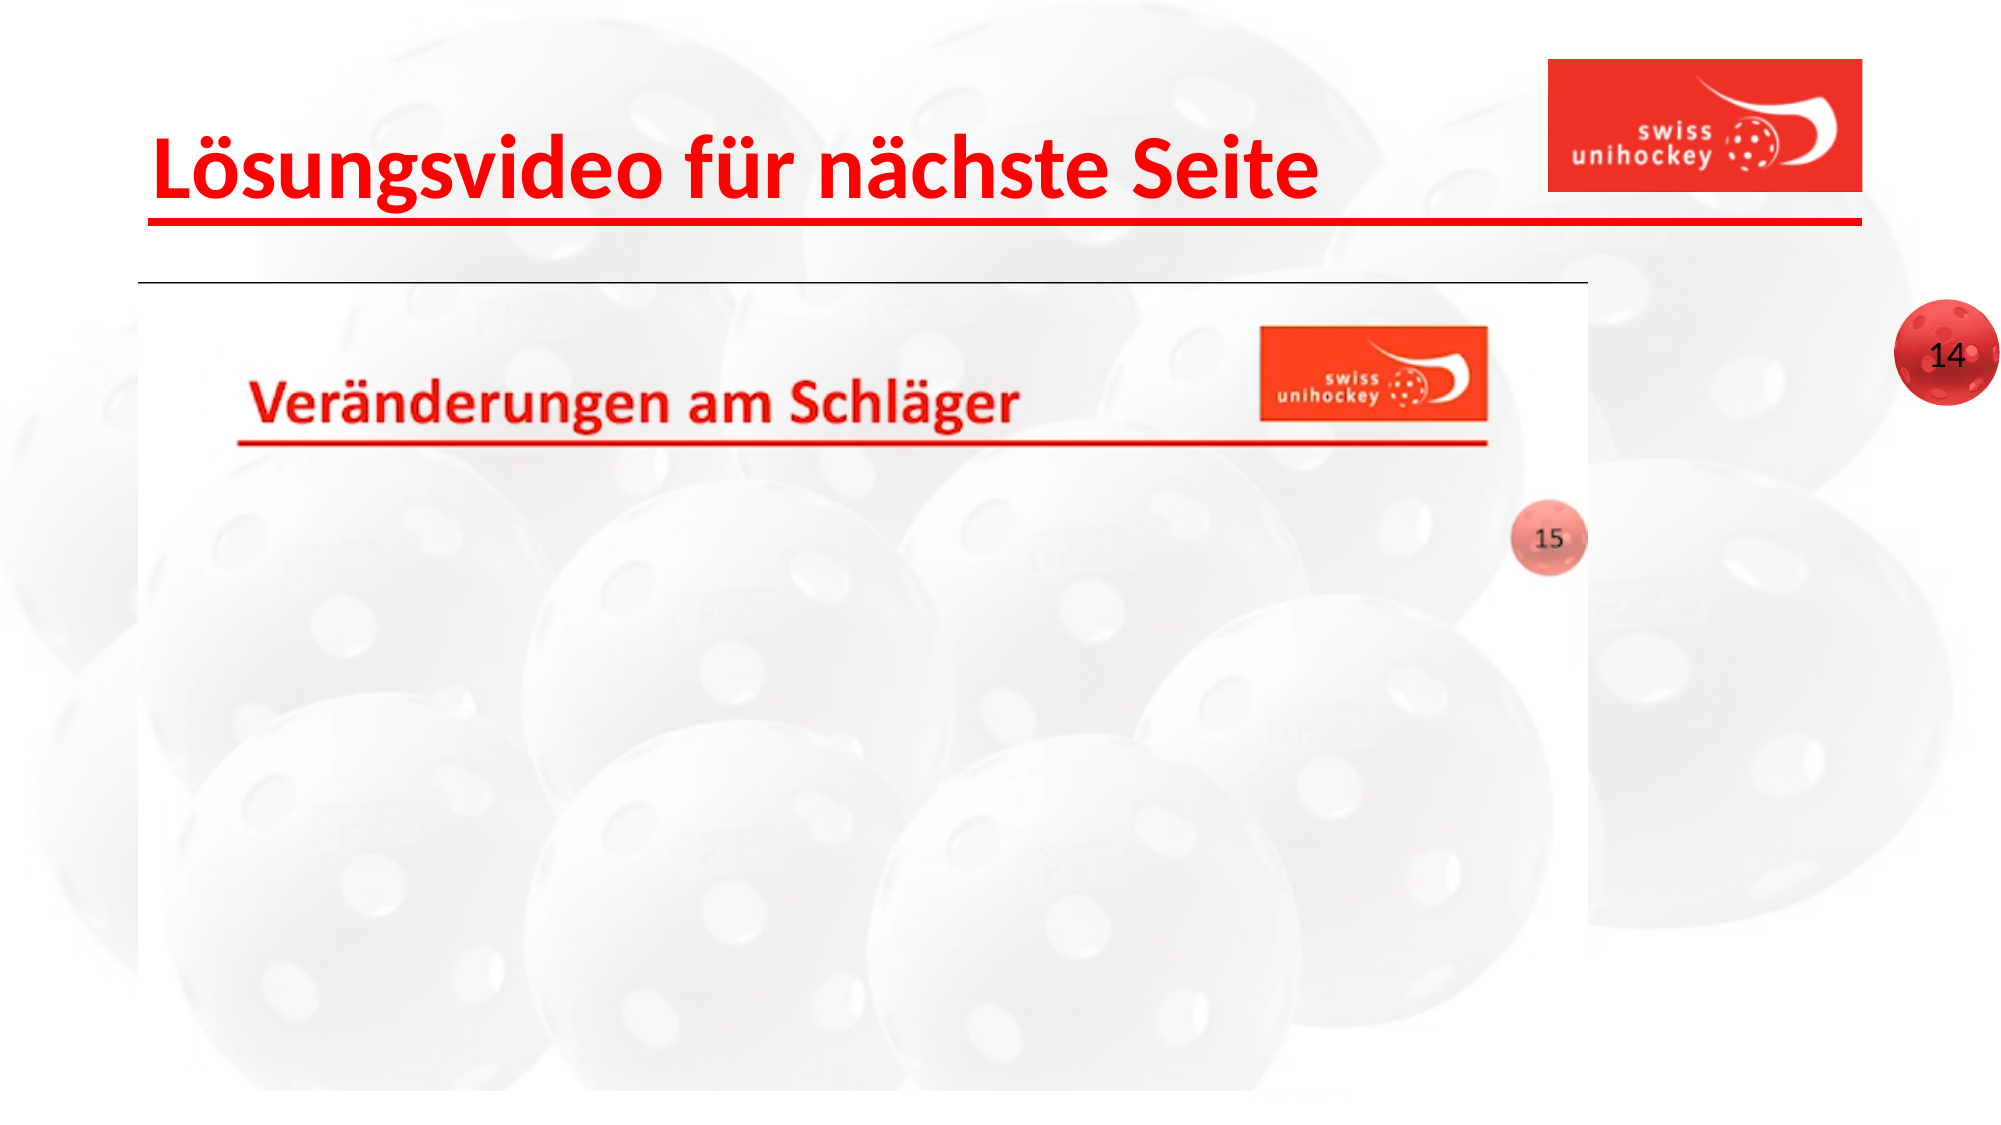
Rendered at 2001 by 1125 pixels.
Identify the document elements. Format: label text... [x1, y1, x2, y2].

title Lösungsvideo für nächste Seite [137, 59, 1863, 278]
slide_number 14 [1894, 299, 2000, 406]
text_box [137, 281, 1589, 1092]
